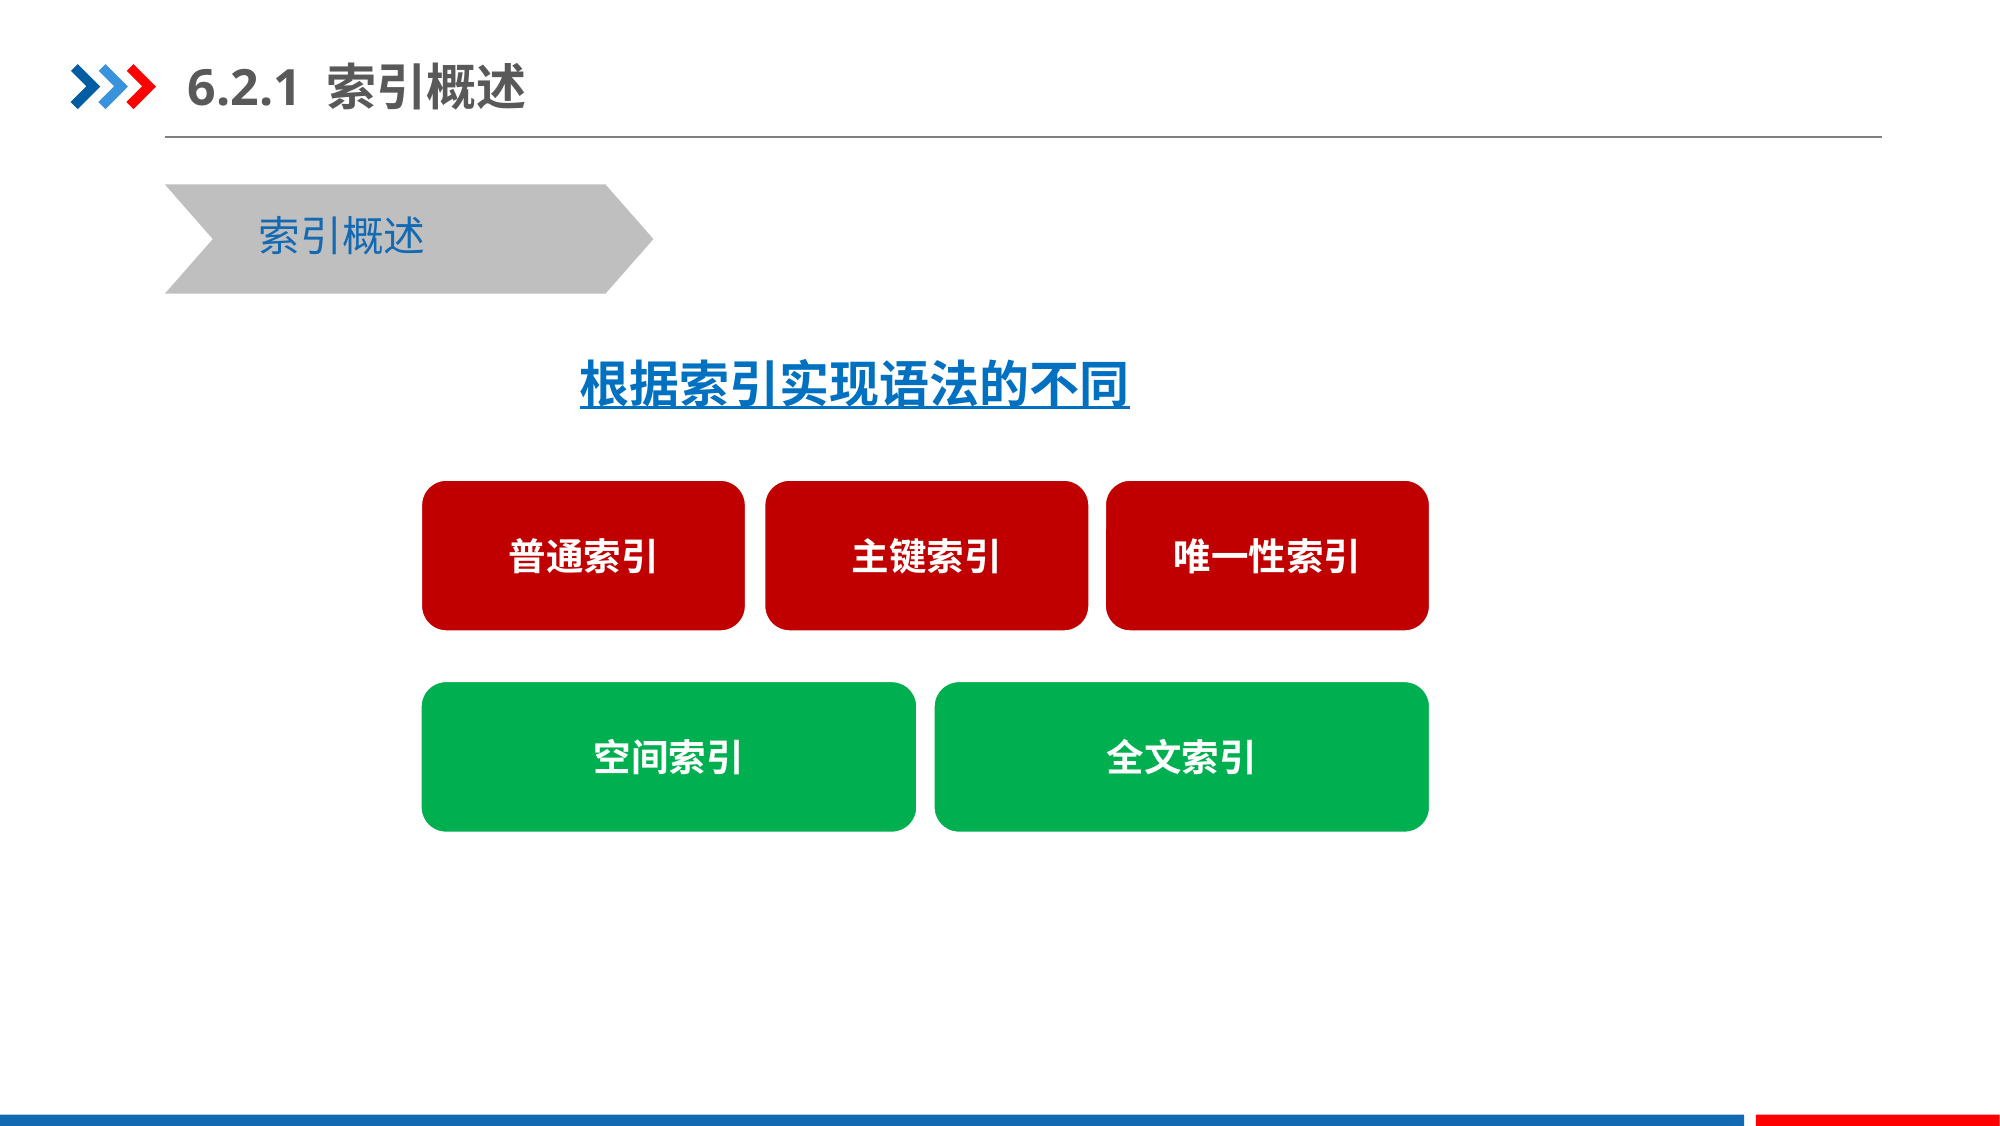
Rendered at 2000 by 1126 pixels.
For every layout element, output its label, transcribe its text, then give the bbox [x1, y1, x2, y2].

text_box 根据索引实现语法的不同 [564, 344, 1145, 420]
text_box 全文索引 [931, 678, 1433, 835]
text_box 空间索引 [418, 678, 920, 835]
text_box [164, 184, 654, 294]
text_box 6.2.1 索引概述 [187, 43, 827, 127]
text_box 唯一性索引 [1102, 477, 1433, 634]
text_box 主键索引 [762, 477, 1092, 634]
text_box 普通索引 [418, 477, 748, 634]
text_box 索引概述 [215, 202, 441, 317]
